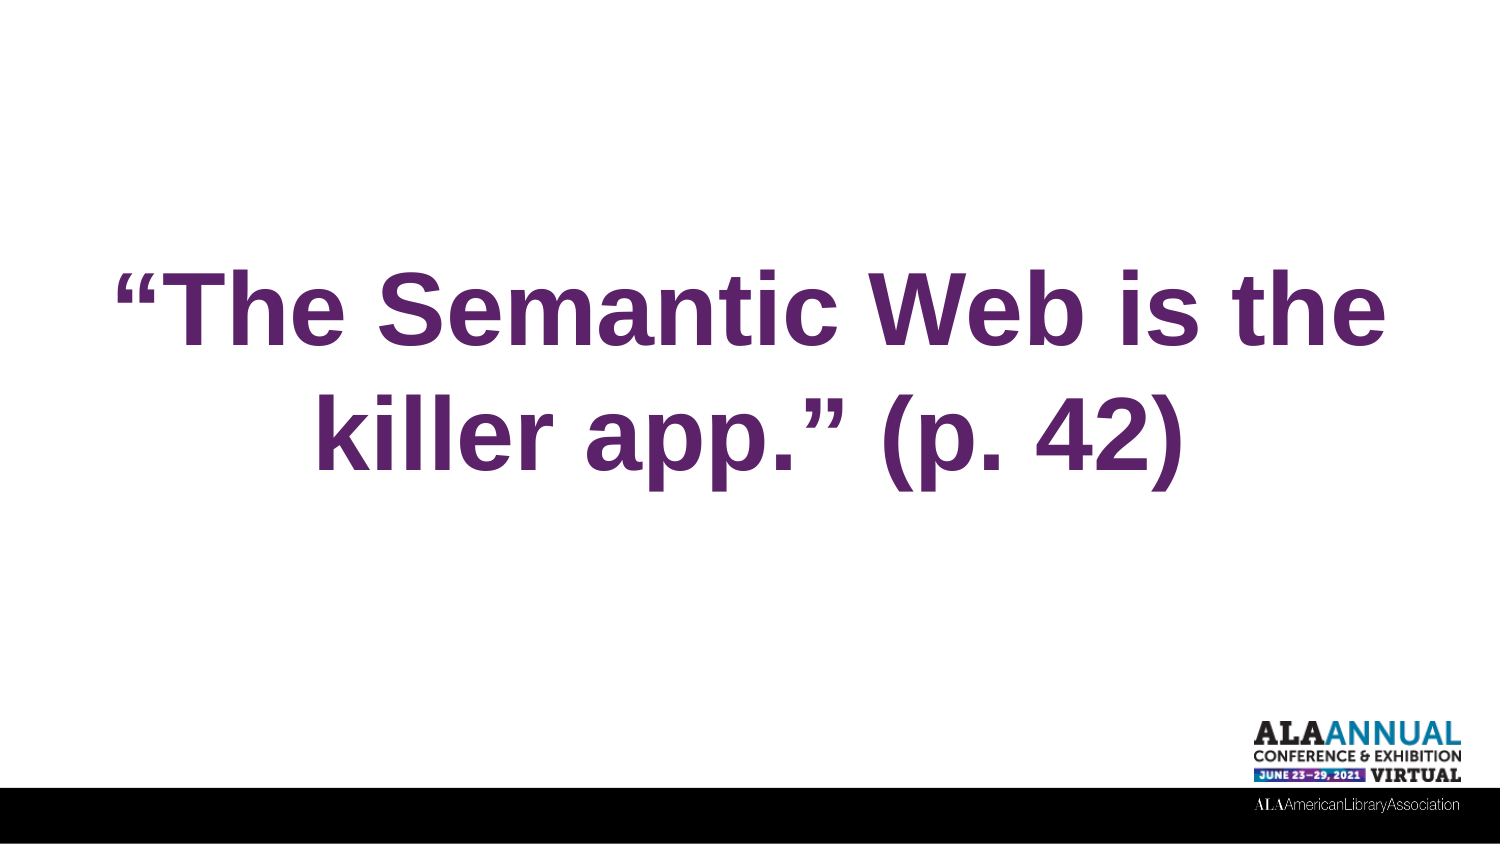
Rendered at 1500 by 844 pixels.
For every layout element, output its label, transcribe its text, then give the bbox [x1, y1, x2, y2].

picture [1355, 721, 1364, 735]
picture [1254, 721, 1461, 782]
picture [1254, 798, 1459, 813]
picture [1451, 721, 1461, 741]
picture [1381, 721, 1390, 736]
picture [1405, 721, 1415, 741]
title “The Semantic Web is the killer app.” (p. 42) [75, 215, 1425, 517]
